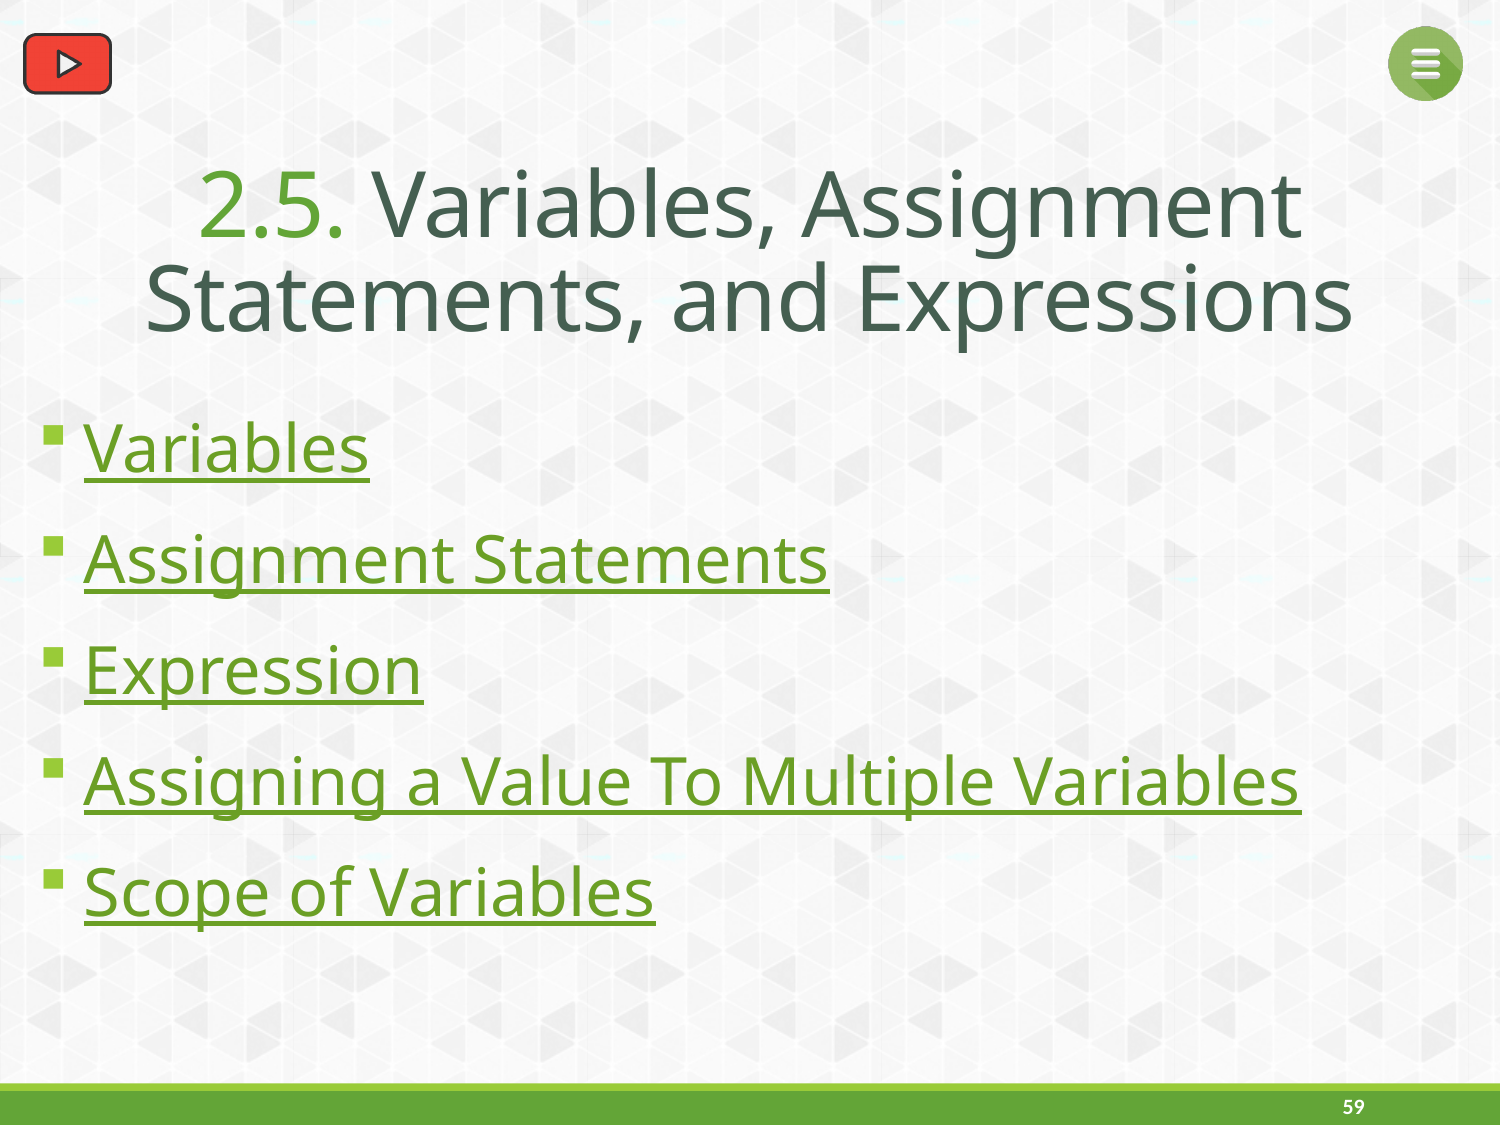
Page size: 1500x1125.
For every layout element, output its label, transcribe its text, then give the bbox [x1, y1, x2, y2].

picture [0, 0, 1500, 1083]
slide_number 59 [1218, 1090, 1380, 1121]
title 2.5. Variables, Assignment Statements, and Expressions [23, 112, 1476, 399]
list Variables Assignment Statements Expression Assigning a Value To Multiple Variables Scope of Variables [23, 399, 1476, 1078]
